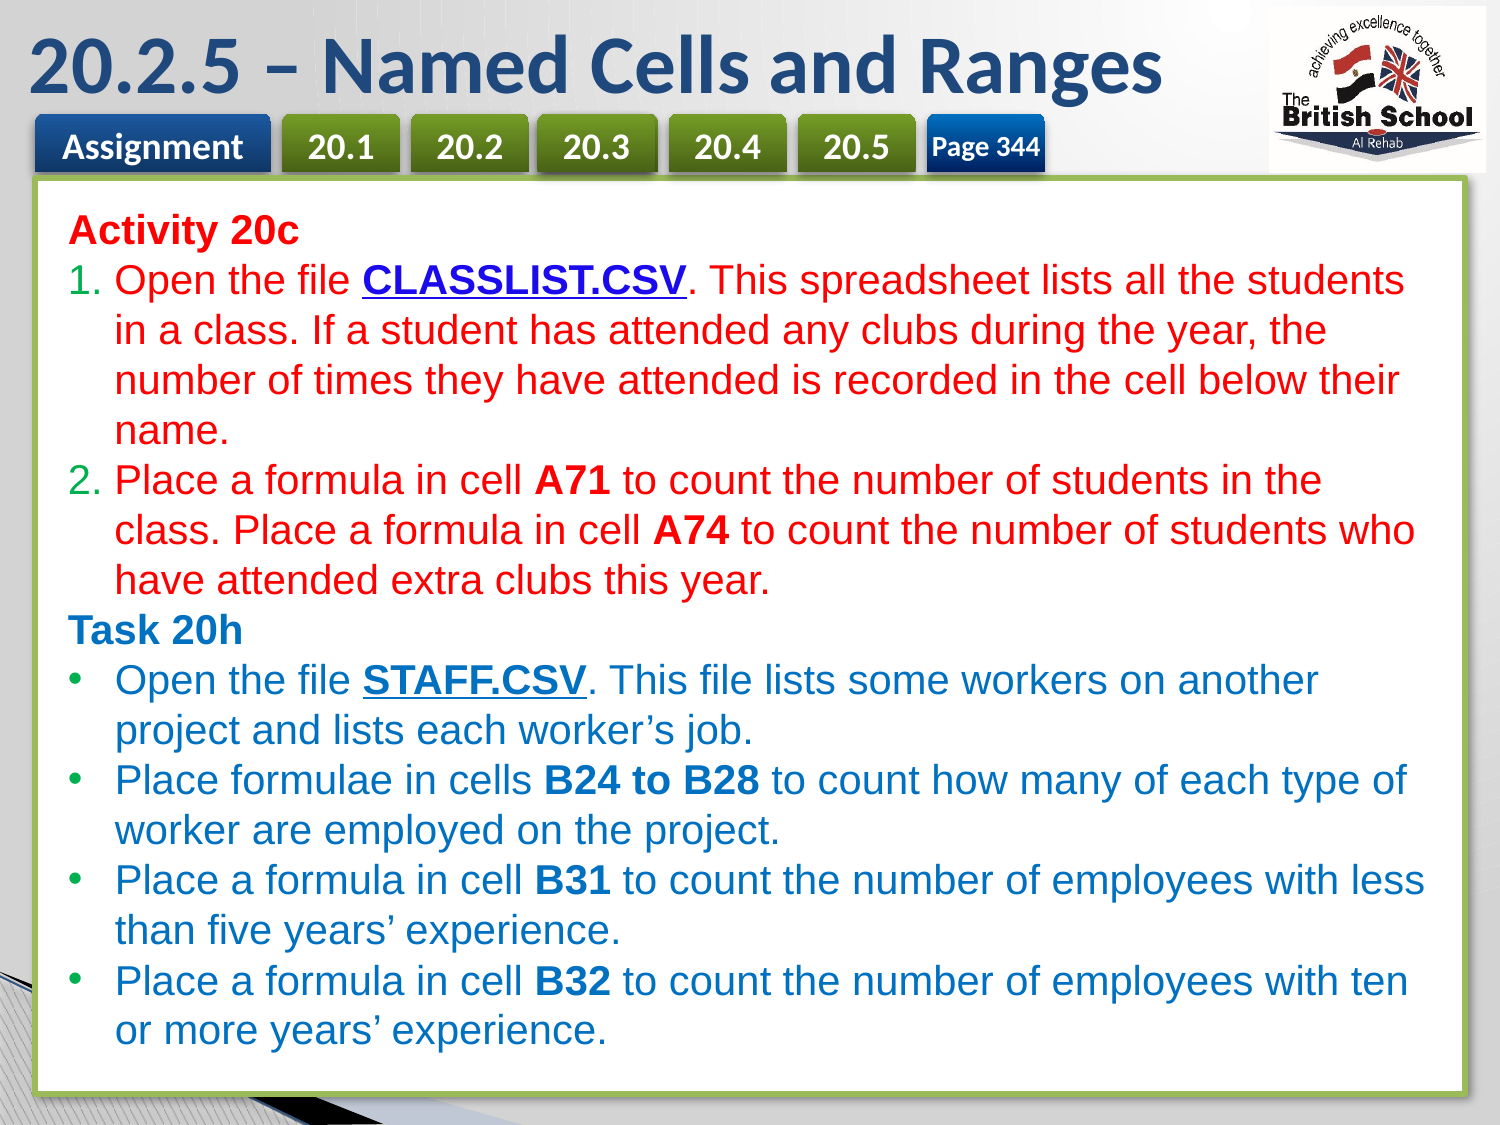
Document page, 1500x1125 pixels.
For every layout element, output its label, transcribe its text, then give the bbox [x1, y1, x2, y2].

text_box 20.3 [537, 113, 656, 173]
text_box Page 344 [927, 113, 1046, 173]
picture [1269, 6, 1487, 173]
title 20.2.5 – Named Cells and Ranges [14, 6, 1270, 114]
text_box Activity 20c Open the file CLASSLIST.CSV. This spreadsheet lists all the students in a class. If a student has attended any clubs during the year, the number of times they have attended is recorded in the cell below their name. Place a formula in cell A71 to count the number of students in the class. Place a formula in cell A74 to count the number of students who have attended extra clubs this year. Task 20h Open the file STAFF.CSV. This file lists some workers on another project and lists each worker’s job. Place formulae in cells B24 to B28 to count how many of each type of worker are employed on the project. Place a formula in cell B31 to count the number of employees with less than five years’ experience. Place a formula in cell B32 to count the number of employees with ten or more years’ experience. [53, 195, 1447, 1061]
picture [281, 1114, 303, 1125]
